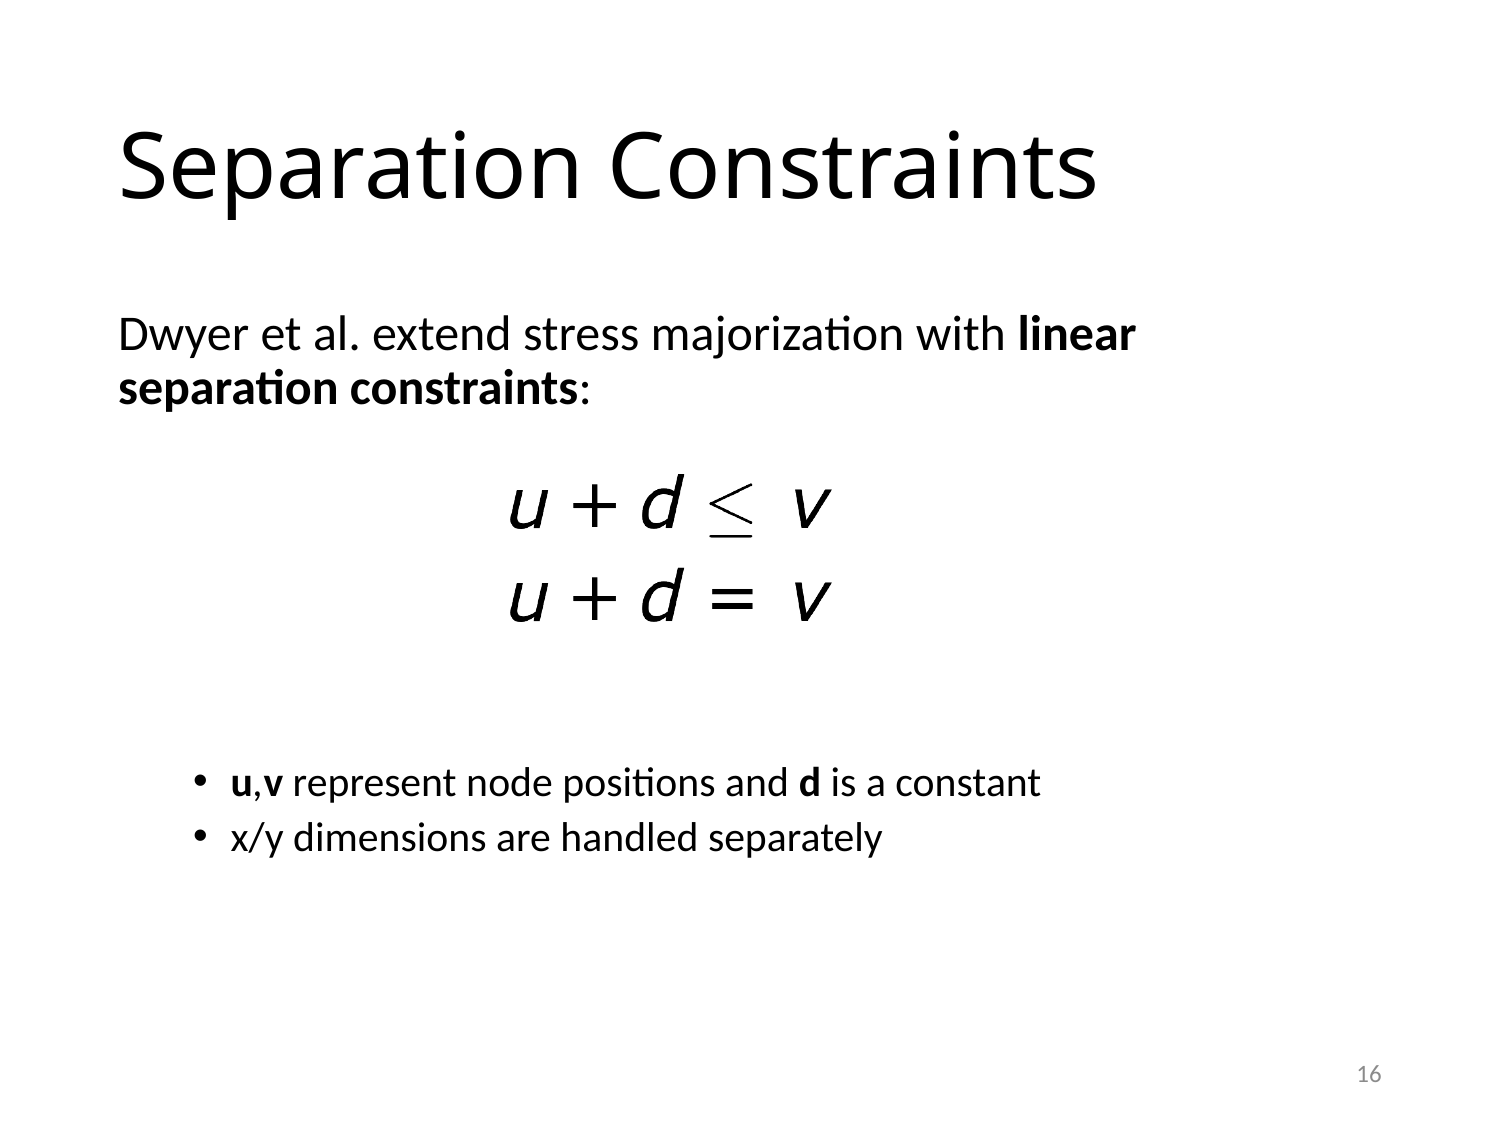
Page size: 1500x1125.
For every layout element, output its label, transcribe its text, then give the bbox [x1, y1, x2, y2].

slide_number 16 [1059, 1042, 1397, 1103]
title Separation Constraints [103, 59, 1397, 278]
list Dwyer et al. extend stress majorization with linear separation constraints: u,v represent node positions and d is a constant x/y dimensions are handled separately [103, 299, 1397, 1014]
picture [509, 474, 832, 622]
